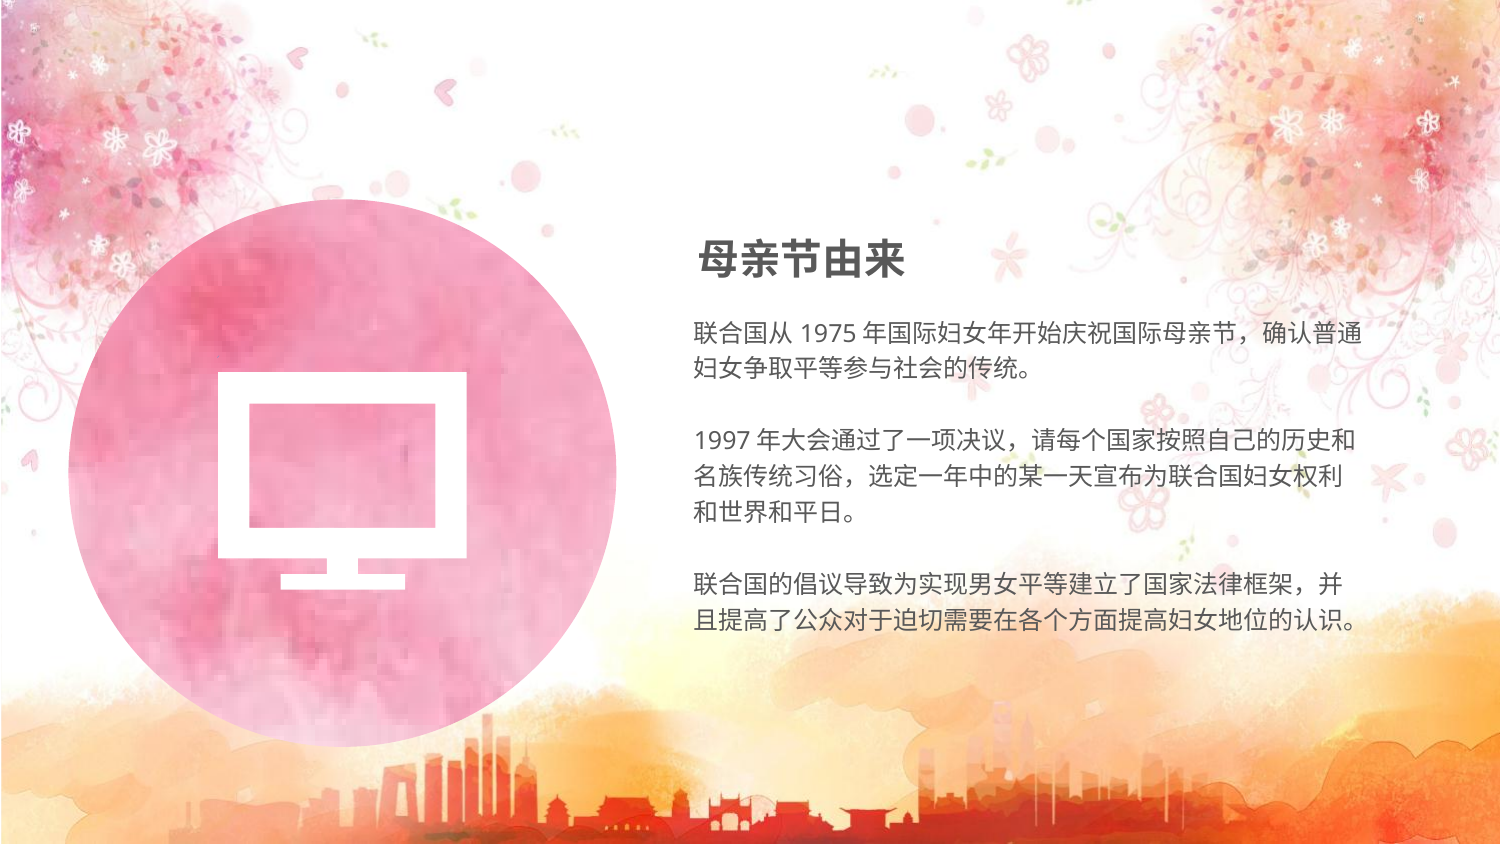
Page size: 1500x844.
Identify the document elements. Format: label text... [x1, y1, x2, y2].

picture [1, 0, 1500, 844]
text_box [217, 356, 467, 590]
text_box 母亲节由来 [682, 225, 941, 291]
text_box 联合国从1975年国际妇女年开始庆祝国际母亲节，确认普通妇女争取平等参与社会的传统。 1997年大会通过了一项决议，请每个国家按照自己的历史和名族传统习俗，选定一年中的某一天宣布为联合国妇女权利和世界和平日。 联合国的倡议导致为实现男女平等建立了国家法律框架，并且提高了公众对于迫切需要在各个方面提高妇女地位的认识。 [679, 303, 1379, 642]
text_box [68, 199, 617, 747]
